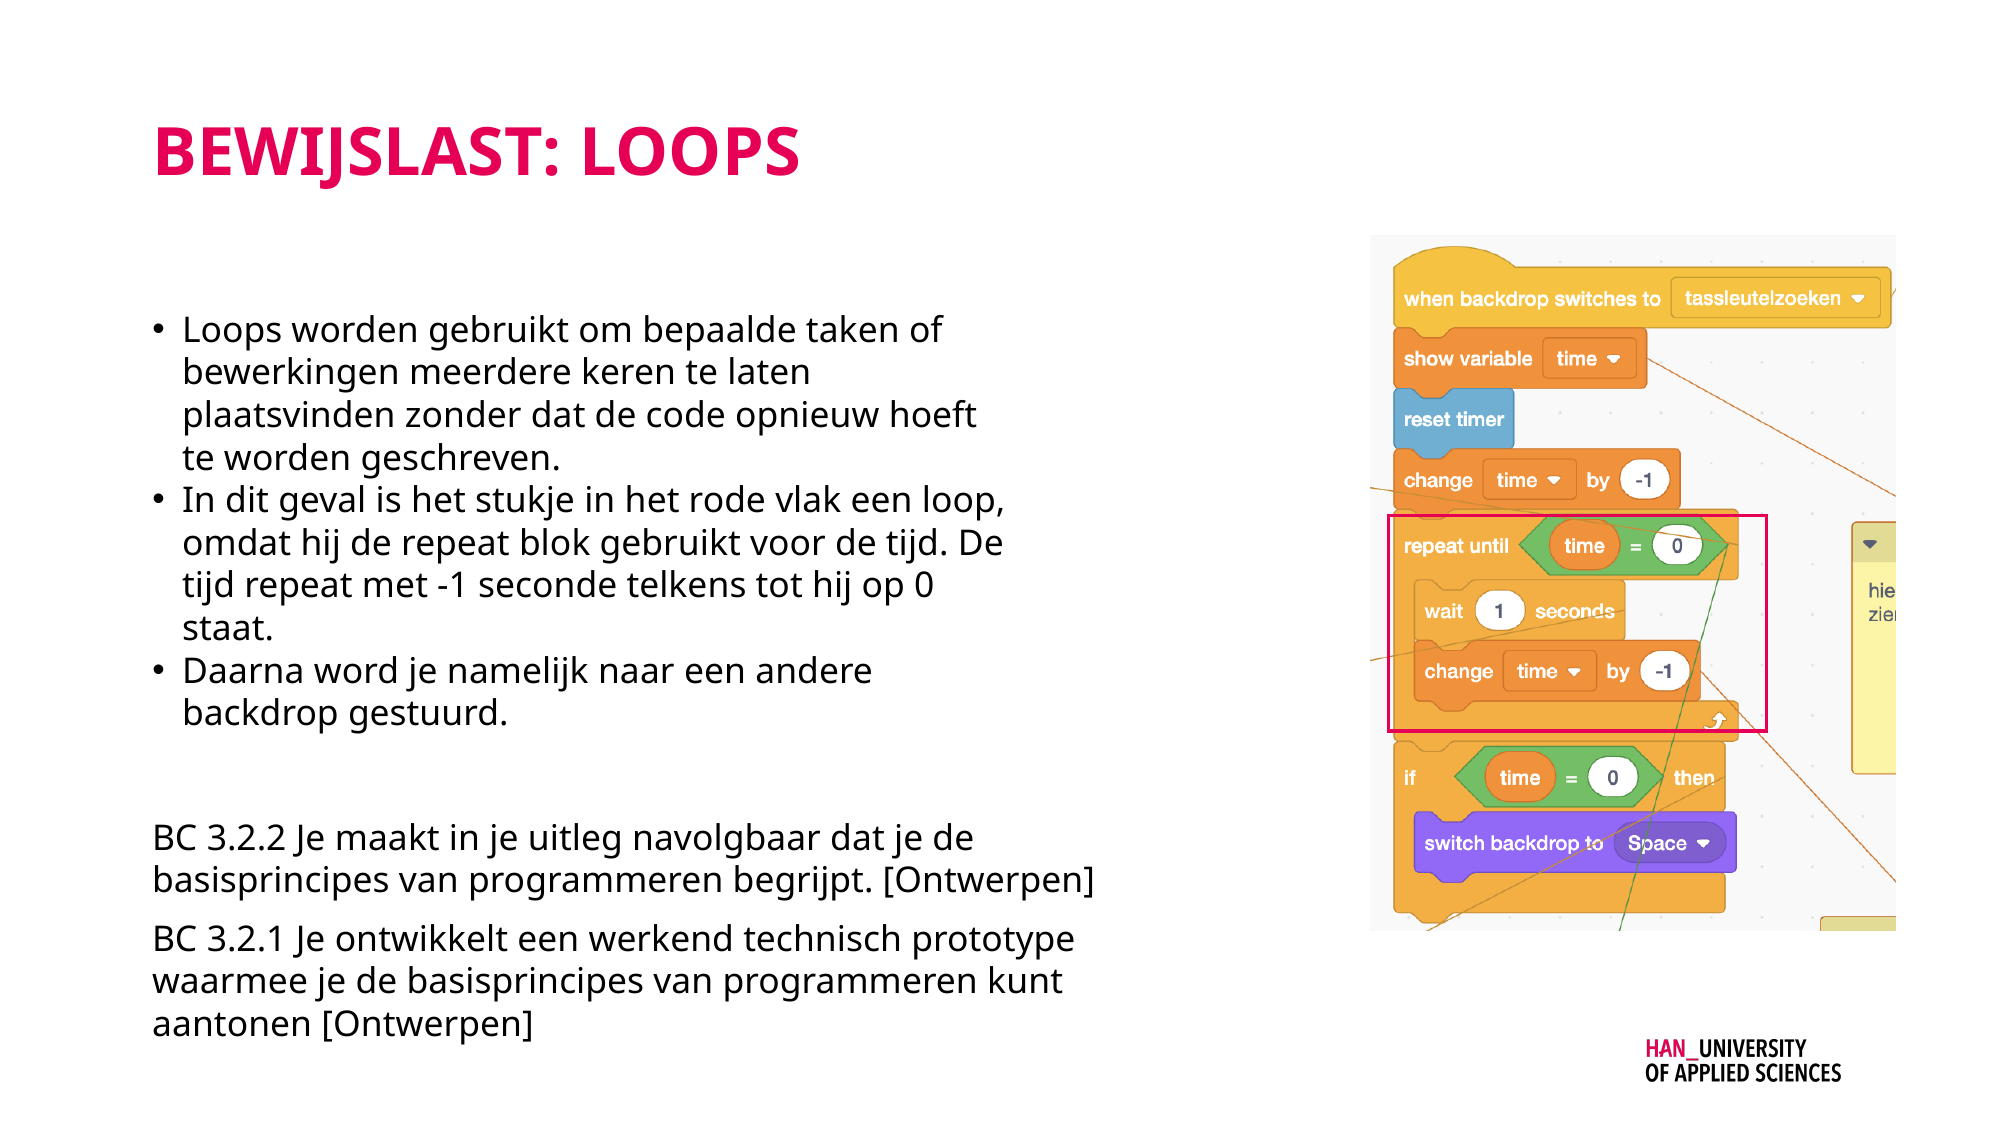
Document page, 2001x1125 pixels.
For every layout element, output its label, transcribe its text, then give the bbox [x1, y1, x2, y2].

picture [1370, 235, 1896, 931]
text_box BC 3.2.2 Je maakt in je uitleg navolgbaar dat je de basisprincipes van programmeren begrijpt. [Ontwerpen] [137, 807, 1138, 908]
picture [1640, 1021, 1864, 1119]
text_box BC 3.2.1 Je ontwikkelt een werkend technisch prototype waarmee je de basisprincipes van programmeren kunt aantonen [Ontwerpen] [137, 908, 1138, 1051]
list Loops worden gebruikt om bepaalde taken of bewerkingen meerdere keren te laten plaatsvinden zonder dat de code opnieuw hoeft te worden geschreven. In dit geval is het stukje in het rode vlak een loop, omdat hij de repeat blok gebruikt voor de tijd. De tijd repeat met -1 seconde telkens tot hij op 0 staat. Daarna word je namelijk naar een andere backdrop gestuurd. [137, 299, 1031, 807]
title Bewijslast: Loops [137, 59, 1863, 278]
